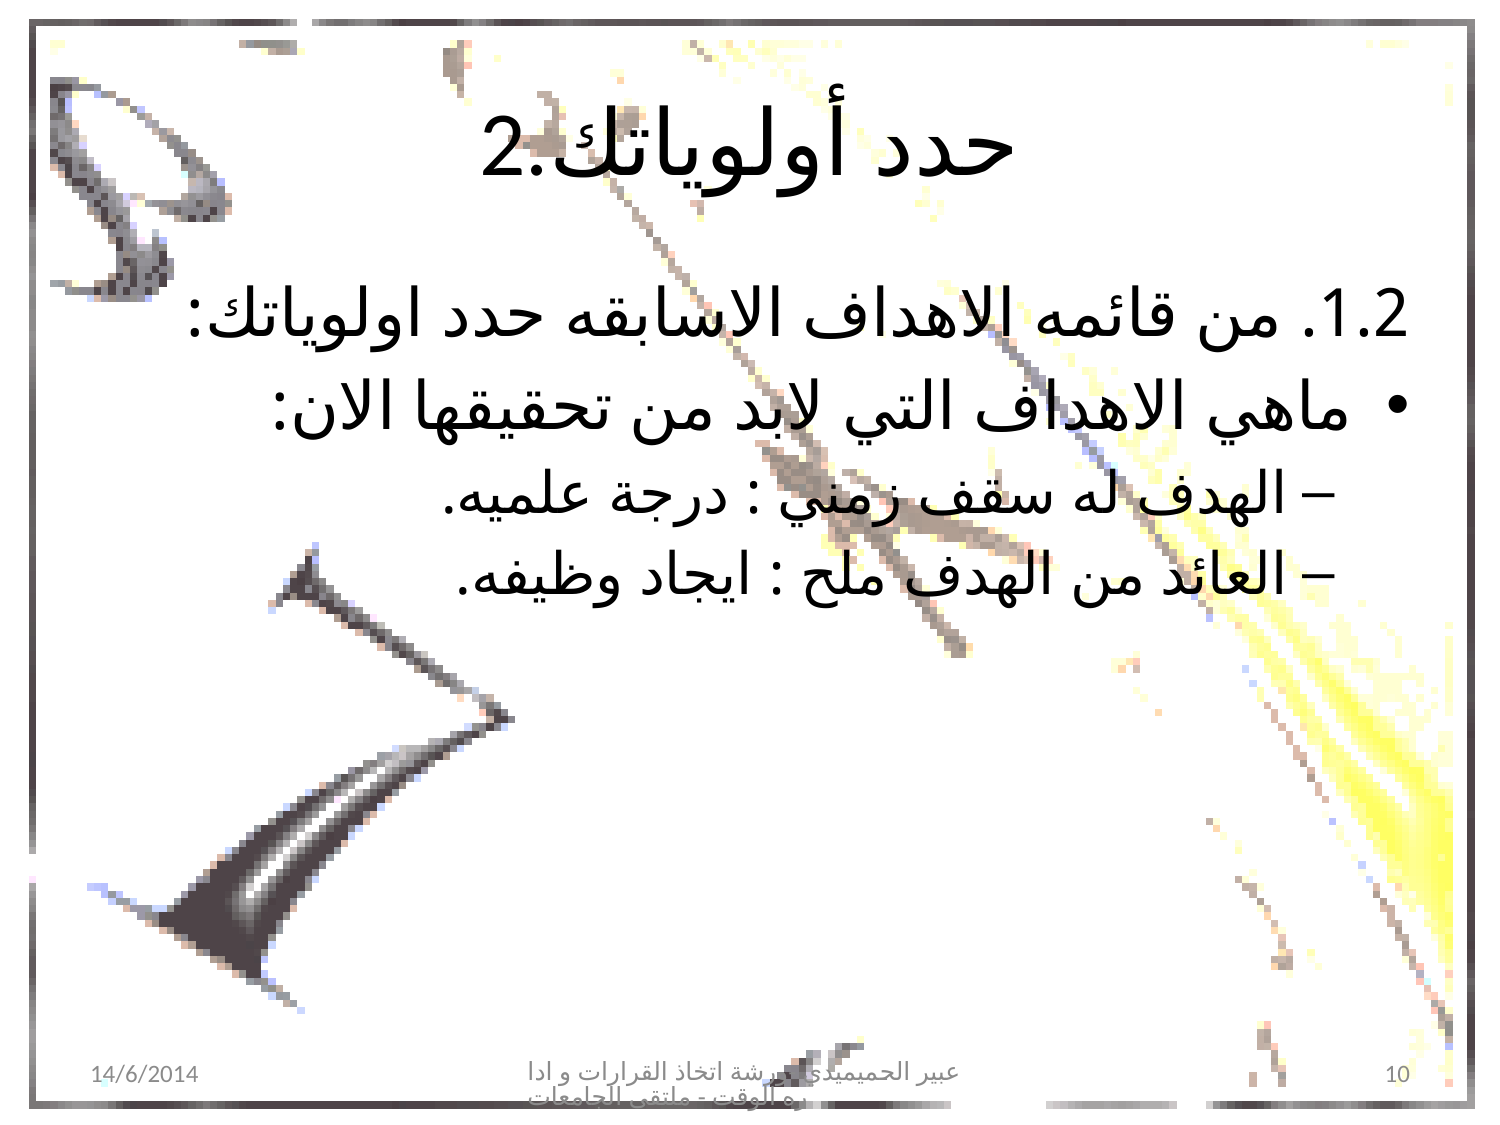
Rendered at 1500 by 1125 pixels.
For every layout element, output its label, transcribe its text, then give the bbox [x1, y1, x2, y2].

title 2.حدد أولوياتك [75, 45, 1425, 233]
footer عبير الحميميدي -ورشة اتخاذ القرارات و اداره الوقت - ملتقى الجامعات [512, 1042, 988, 1103]
picture [29, 19, 1475, 1109]
slide_number 10 [1074, 1042, 1425, 1103]
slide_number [75, 1042, 425, 1103]
list 1.2. من قائمه الاهداف الاسابقه حدد اولوياتك: ماهي الاهداف التي لابد من تحقيقها الان: الهدف له سقف زمني : درجة علميه. العائد من الهدف ملح : ايجاد وظيفه. [75, 262, 1425, 1005]
